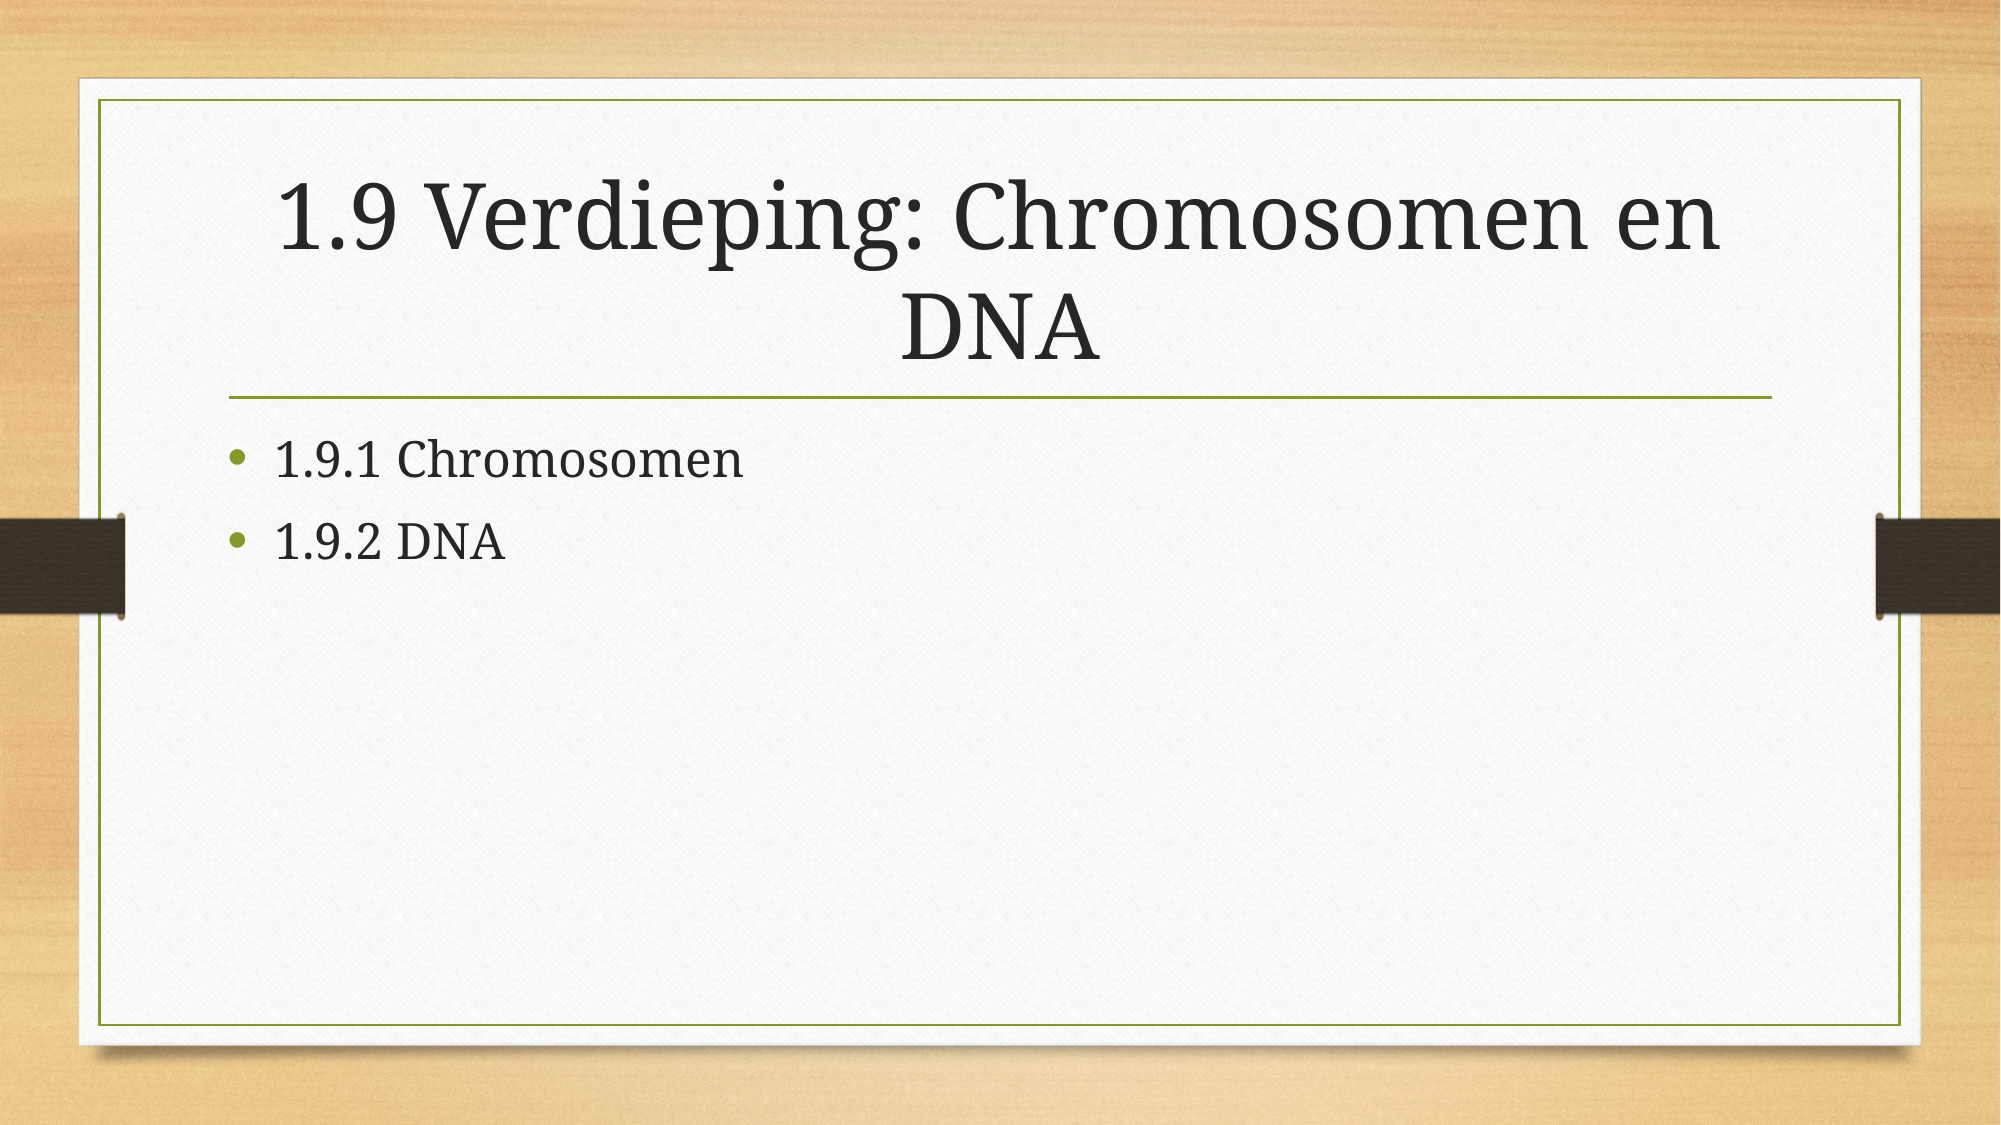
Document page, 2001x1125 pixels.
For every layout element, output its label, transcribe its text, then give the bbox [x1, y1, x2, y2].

picture [0, 0, 2001, 1125]
list 1.9.1 Chromosomen 1.9.2 DNA [212, 419, 1788, 964]
title 1.9 Verdieping: Chromosomen en DNA [212, 161, 1788, 375]
